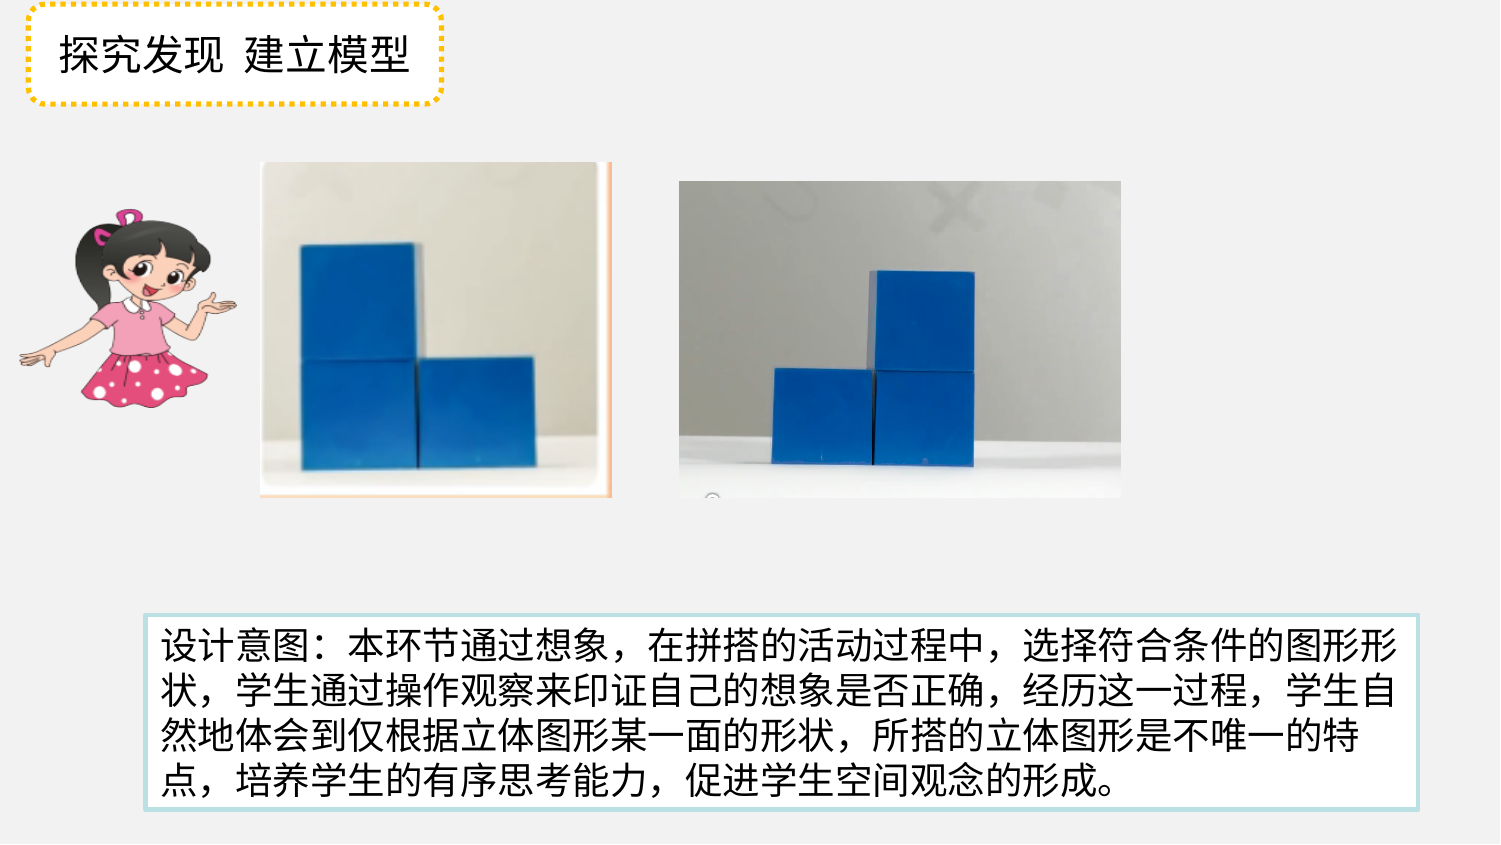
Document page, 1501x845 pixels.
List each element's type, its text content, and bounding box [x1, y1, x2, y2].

text_box 探究发现 建立模型 [28, 4, 442, 105]
text_box 设计意图：本环节通过想象，在拼搭的活动过程中，选择符合条件的图形形状，学生通过操作观察来印证自己的想象是否正确，经历这一过程，学生自然地体会到仅根据立体图形某一面的形状，所搭的立体图形是不唯一的特点，培养学生的有序思考能力，促进学生空间观念的形成。 [143, 613, 1420, 812]
picture [260, 161, 612, 499]
picture [0, 208, 252, 418]
picture [678, 180, 1122, 499]
